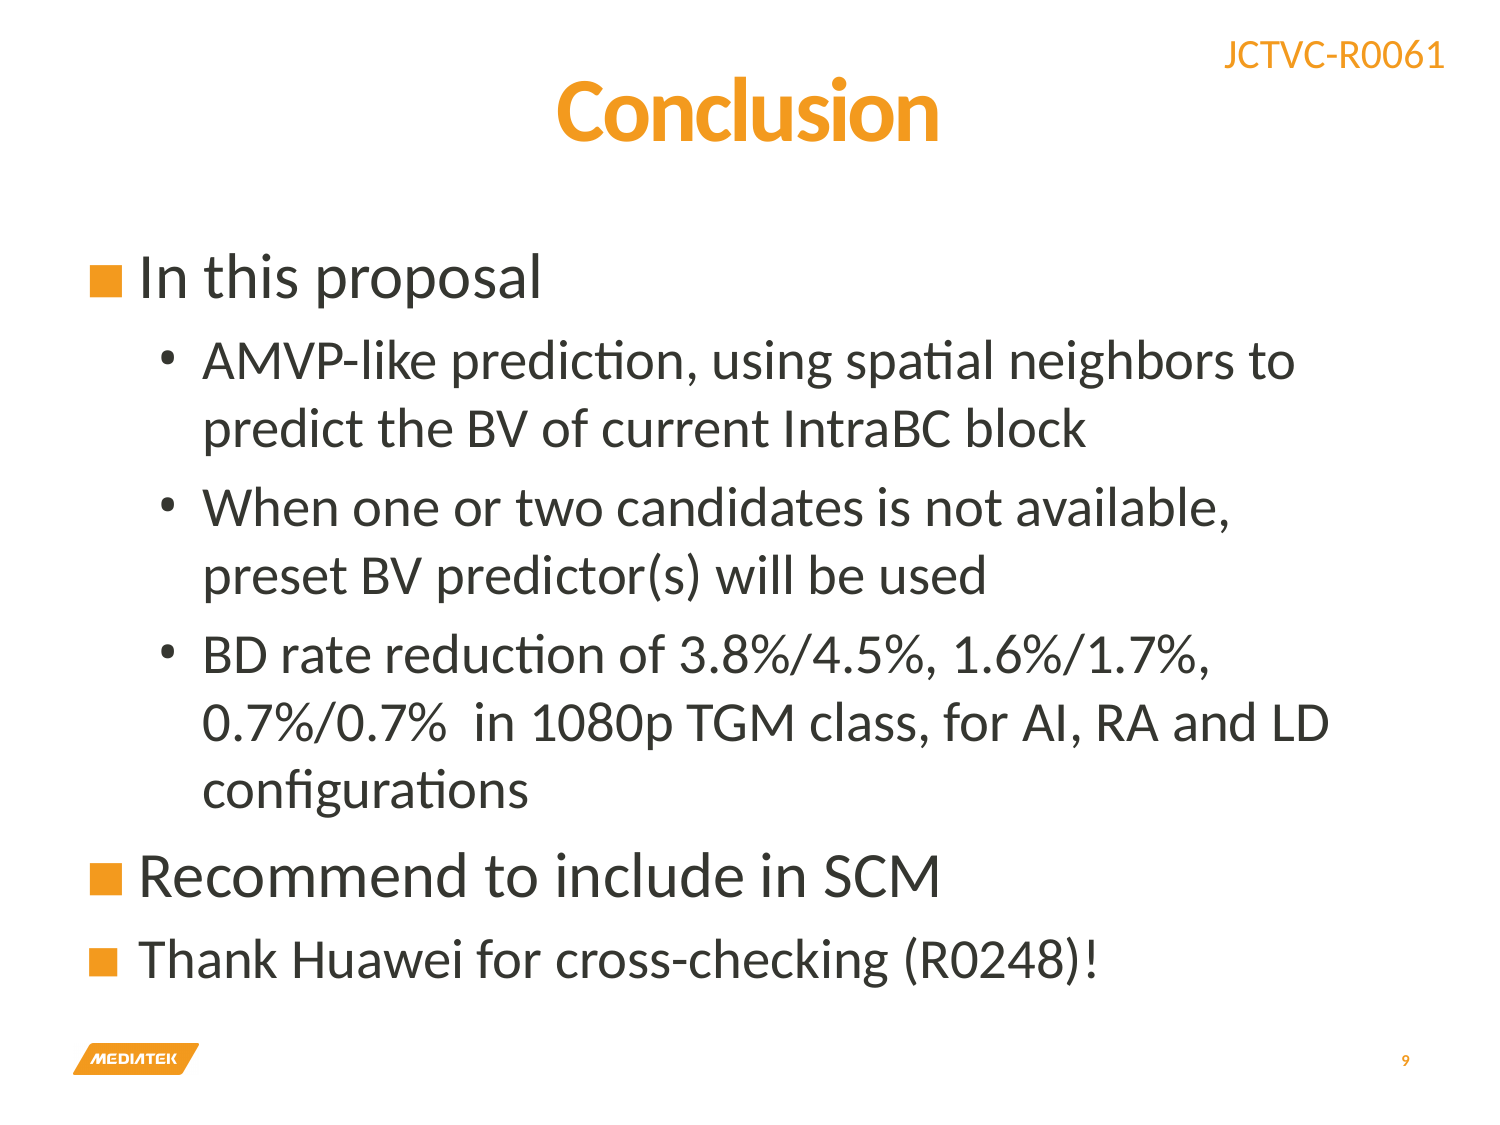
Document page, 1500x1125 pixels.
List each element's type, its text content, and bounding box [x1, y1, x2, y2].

list In this proposal AMVP-like prediction, using spatial neighbors to predict the BV of current IntraBC block When one or two candidates is not available, preset BV predictor(s) will be used BD rate reduction of 3.8%/4.5%, 1.6%/1.7%, 0.7%/0.7% in 1080p TGM class, for AI, RA and LD configurations Recommend to include in SCM Thank Huawei for cross-checking (R0248)! [69, 226, 1386, 1004]
picture [73, 1043, 199, 1075]
title Conclusion [75, 70, 1425, 257]
slide_number 9 [1251, 1029, 1425, 1090]
